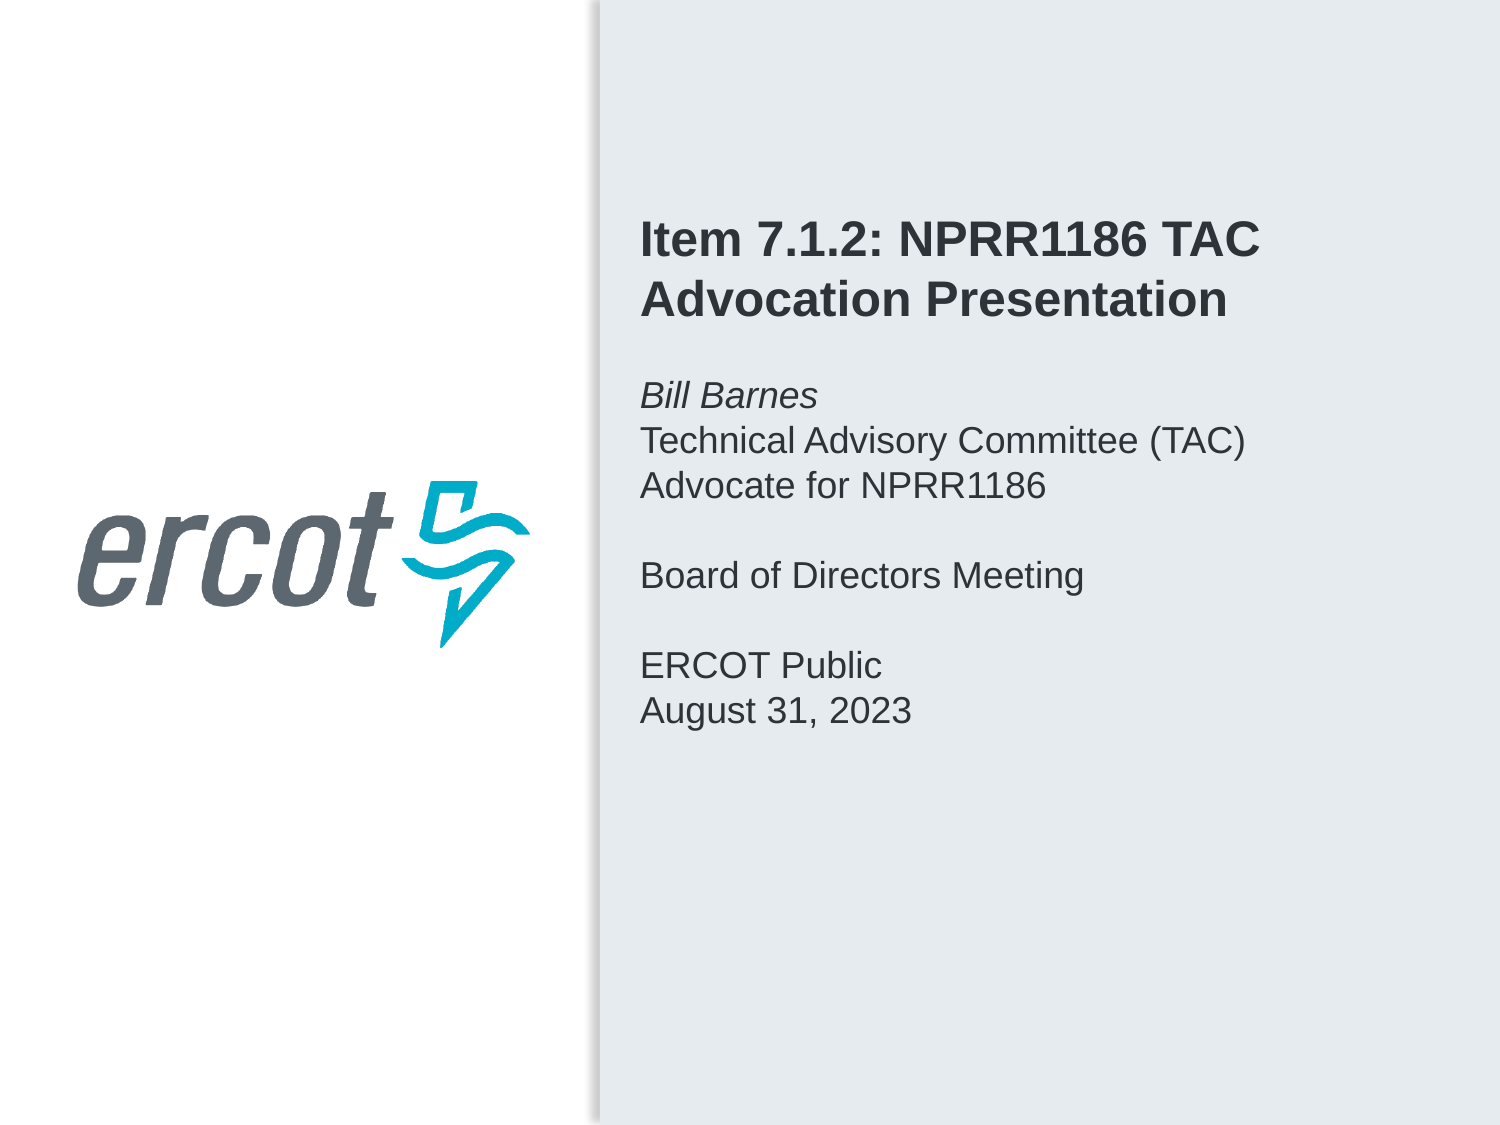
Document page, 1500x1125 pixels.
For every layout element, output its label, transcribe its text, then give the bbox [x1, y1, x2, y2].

text_box Item 7.1.2: NPRR1186 TAC Advocation Presentation Bill Barnes Technical Advisory Committee (TAC) Advocate for NPRR1186 Board of Directors Meeting ERCOT Public August 31, 2023 [624, 198, 1425, 739]
picture [68, 471, 538, 654]
